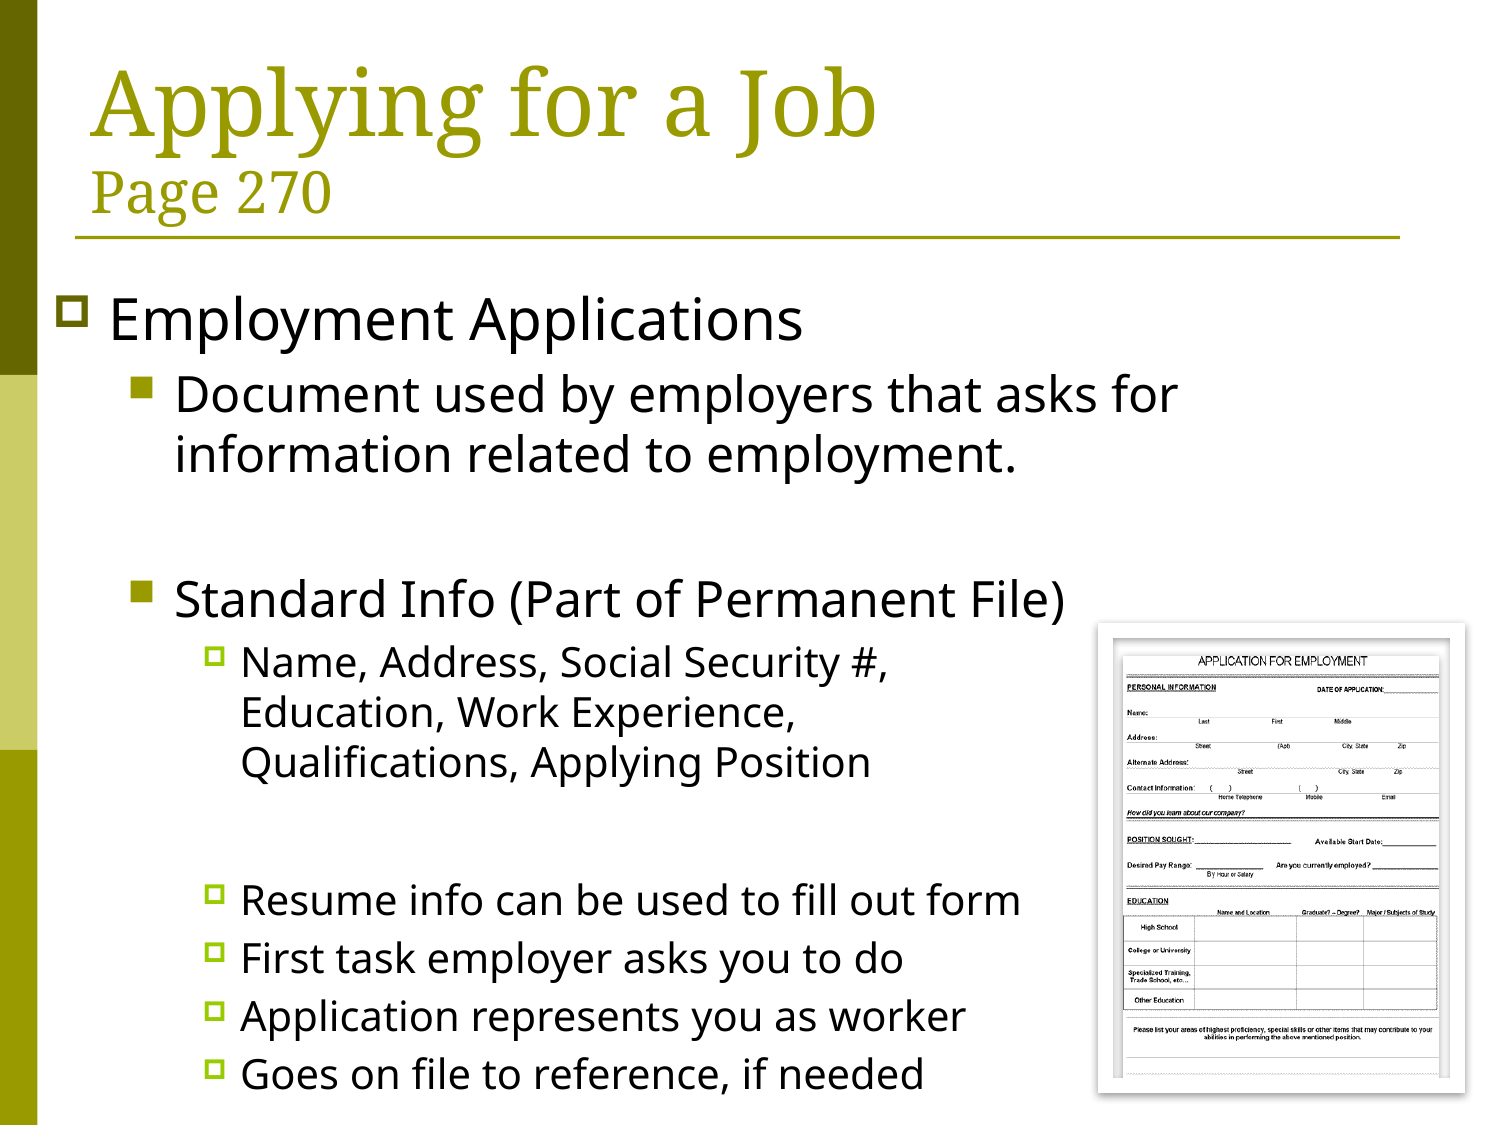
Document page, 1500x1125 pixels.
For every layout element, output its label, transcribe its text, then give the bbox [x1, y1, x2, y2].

list Employment Applications Document used by employers that asks for information related to employment. Standard Info (Part of Permanent File) Name, Address, Social Security #, Education, Work Experience, Qualifications, Applying Position Resume info can be used to fill out form First task employer asks you to do Application represents you as worker Goes on file to reference, if needed [37, 274, 1426, 1006]
picture [1112, 637, 1451, 1079]
title Applying for a Job Page 270 [74, 45, 1426, 233]
